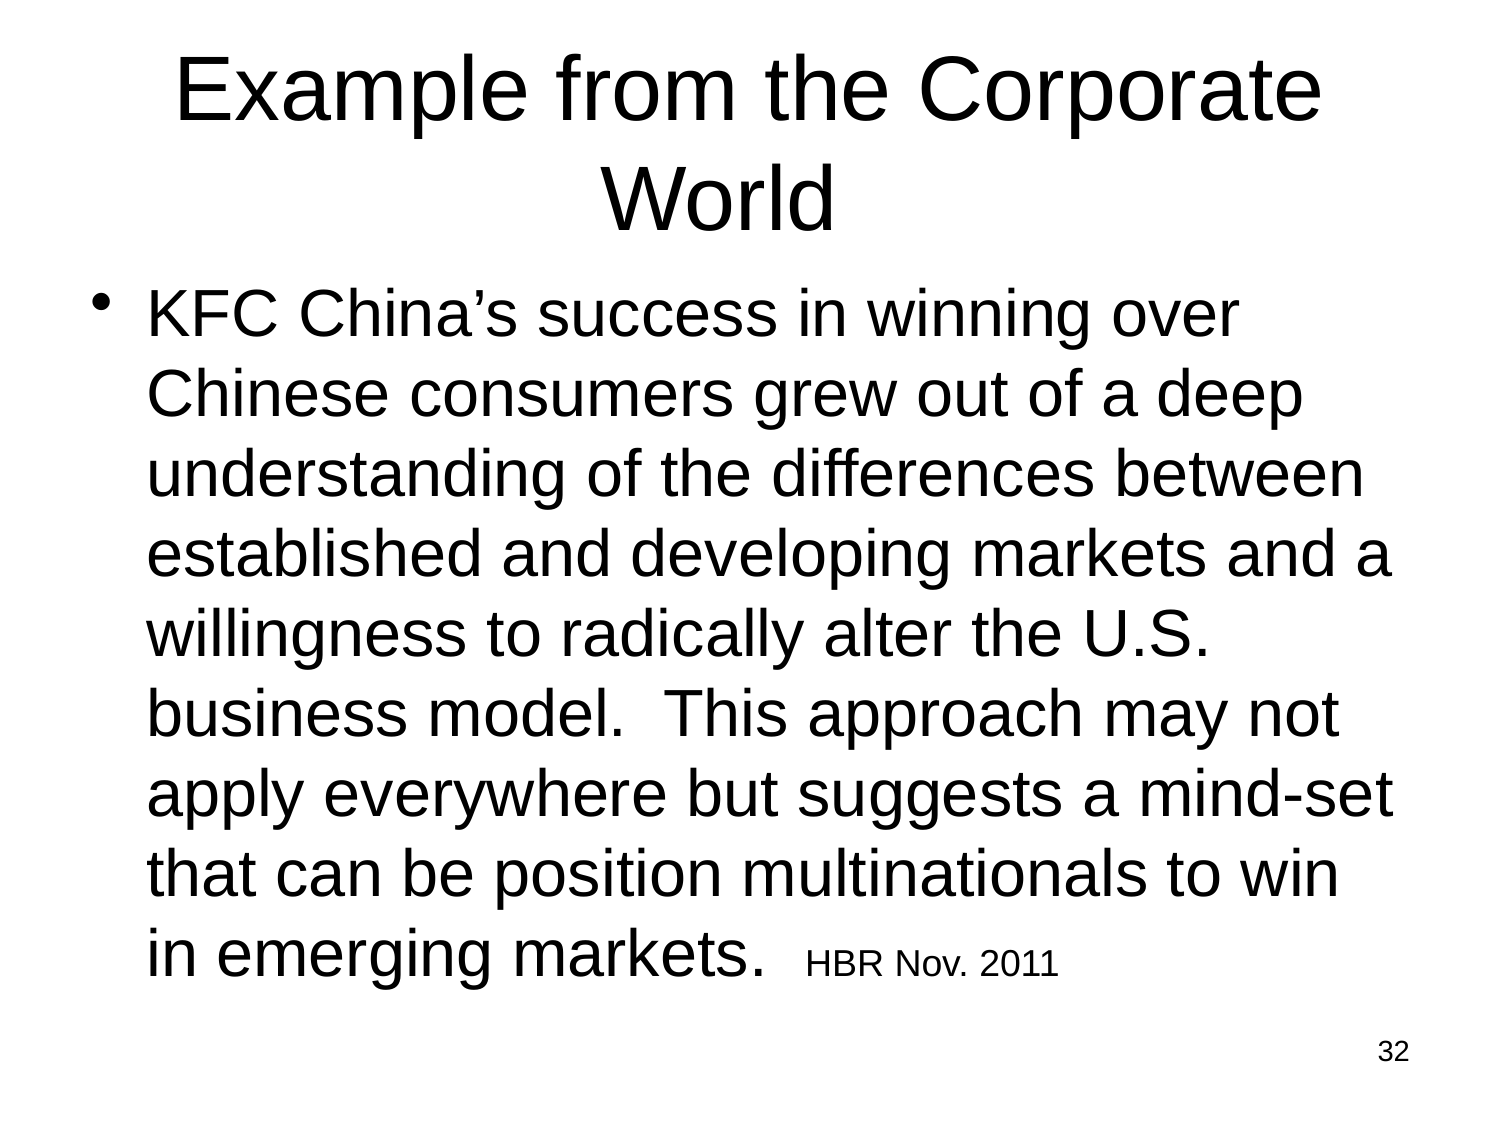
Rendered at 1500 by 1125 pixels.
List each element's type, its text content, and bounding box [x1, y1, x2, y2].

title Example from the Corporate World [74, 44, 1426, 233]
slide_number 32 [1074, 1024, 1426, 1103]
list KFC China’s success in winning over Chinese consumers grew out of a deep understanding of the differences between established and developing markets and a willingness to radically alter the U.S. business model. This approach may not apply everywhere but suggests a mind-set that can be position multinationals to win in emerging markets. HBR Nov. 2011 [74, 262, 1426, 1006]
